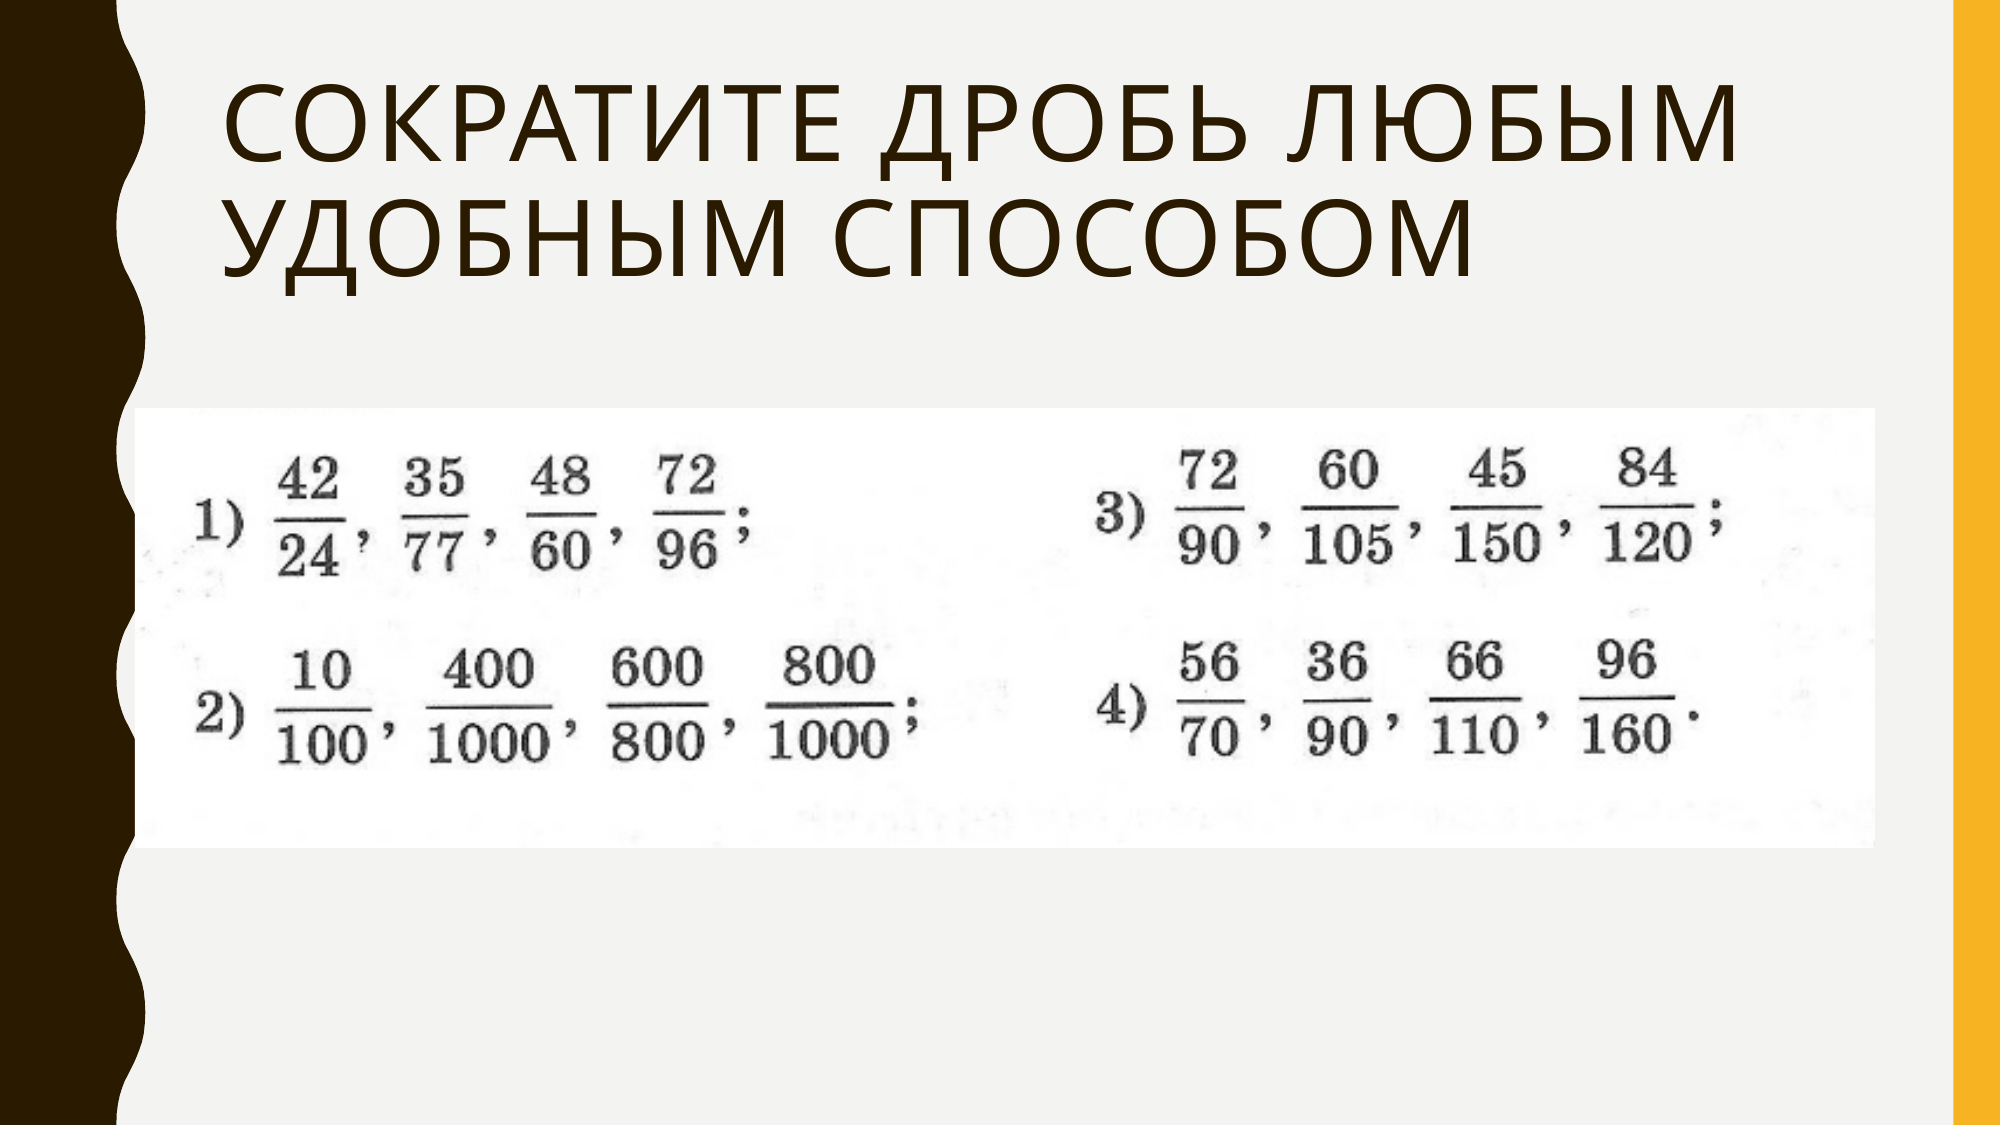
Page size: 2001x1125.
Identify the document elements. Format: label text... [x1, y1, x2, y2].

title Сократите дробь любым удобным способом [205, 62, 1875, 308]
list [134, 408, 1875, 848]
